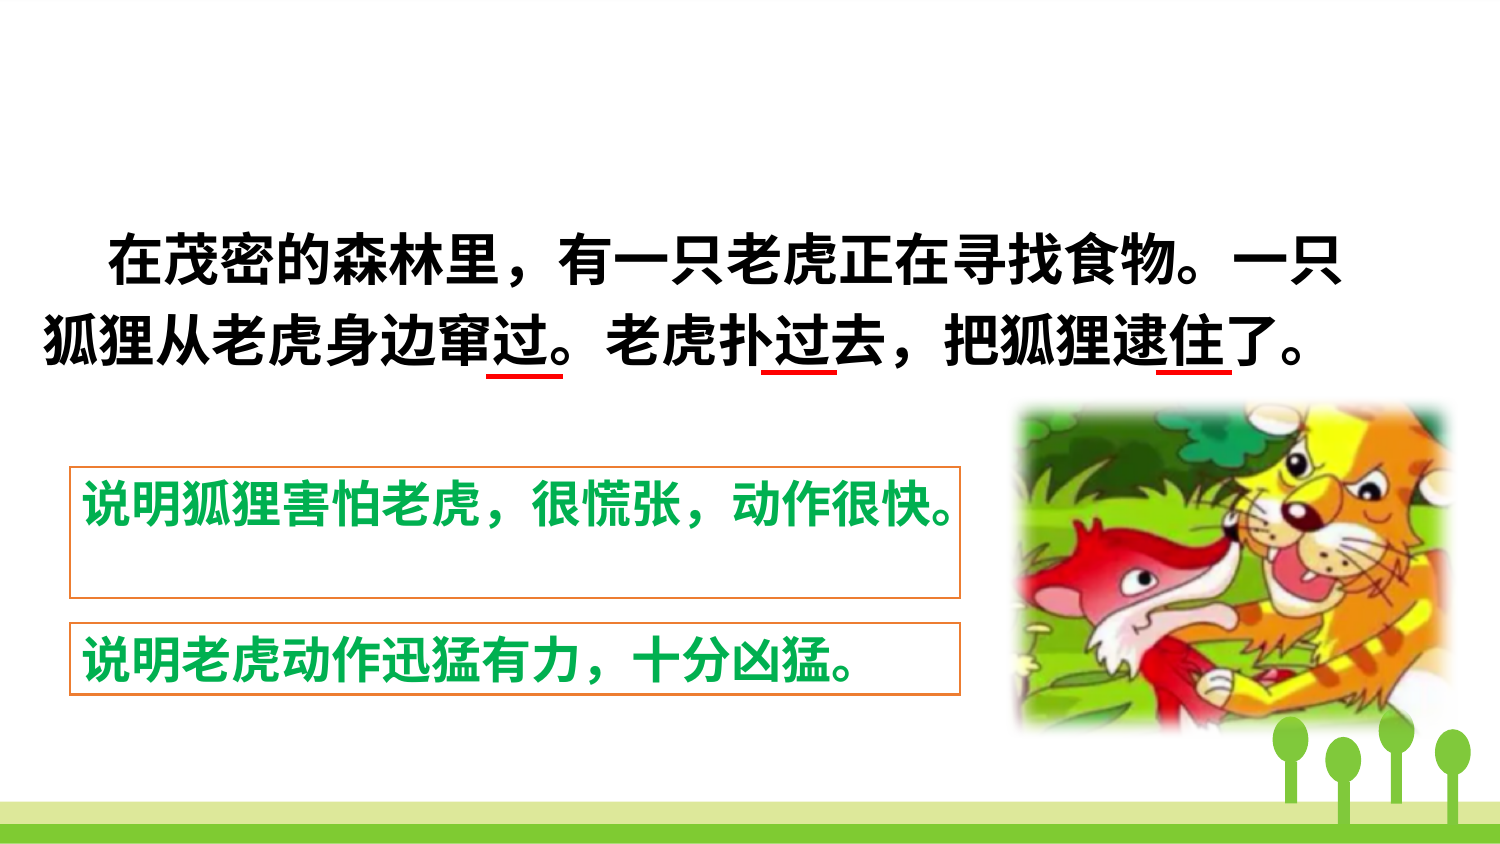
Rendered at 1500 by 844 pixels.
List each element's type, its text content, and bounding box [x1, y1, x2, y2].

text_box 说明老虎动作迅猛有力，十分凶猛。 [69, 622, 961, 696]
text_box 说明狐狸害怕老虎，很慌张，动作很快。 [69, 466, 961, 599]
picture [0, 0, 1500, 801]
text_box 在茂密的森林里，有一只老虎正在寻找食物。一只狐狸从老虎身边窜过。老虎扑过去，把狐狸逮住了。 [31, 204, 1362, 378]
